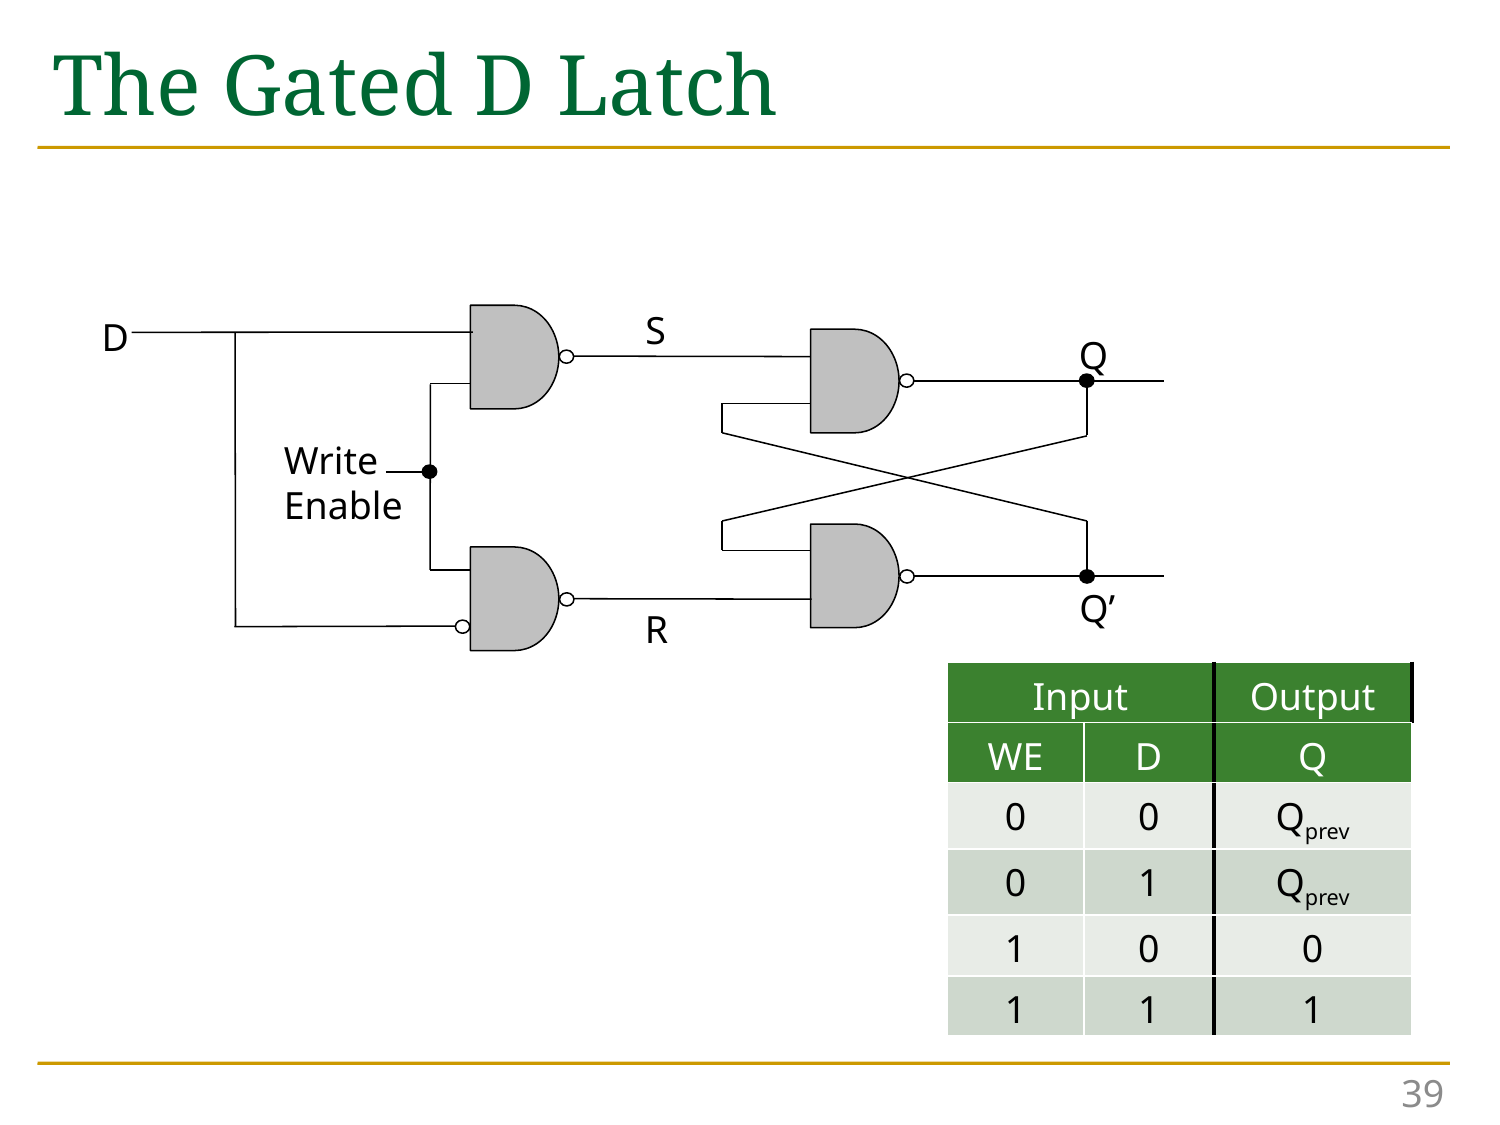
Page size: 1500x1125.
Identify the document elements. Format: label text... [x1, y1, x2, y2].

table_cell 1 [1085, 850, 1212, 914]
table_cell 0 [948, 850, 1083, 914]
table_cell 1 [1216, 977, 1411, 1035]
table_cell 1 [1085, 977, 1212, 1035]
table_cell WE [948, 723, 1083, 782]
table_header Output [1216, 663, 1410, 722]
table_cell 0 [1216, 916, 1411, 975]
table_cell 0 [1085, 783, 1212, 848]
table_cell D [1085, 723, 1212, 782]
table_cell 0 [1085, 916, 1212, 975]
slide_number 39 [1121, 1066, 1460, 1125]
table_cell 1 [948, 977, 1083, 1035]
table_header Input [948, 663, 1212, 722]
table_cell Q [1216, 723, 1411, 782]
table_cell Qprev [1216, 783, 1411, 848]
title The Gated D Latch [37, 24, 1450, 200]
table_cell 1 [948, 916, 1083, 975]
table_cell Qprev [1216, 850, 1411, 914]
table_cell 0 [948, 783, 1083, 848]
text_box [87, 299, 1165, 660]
